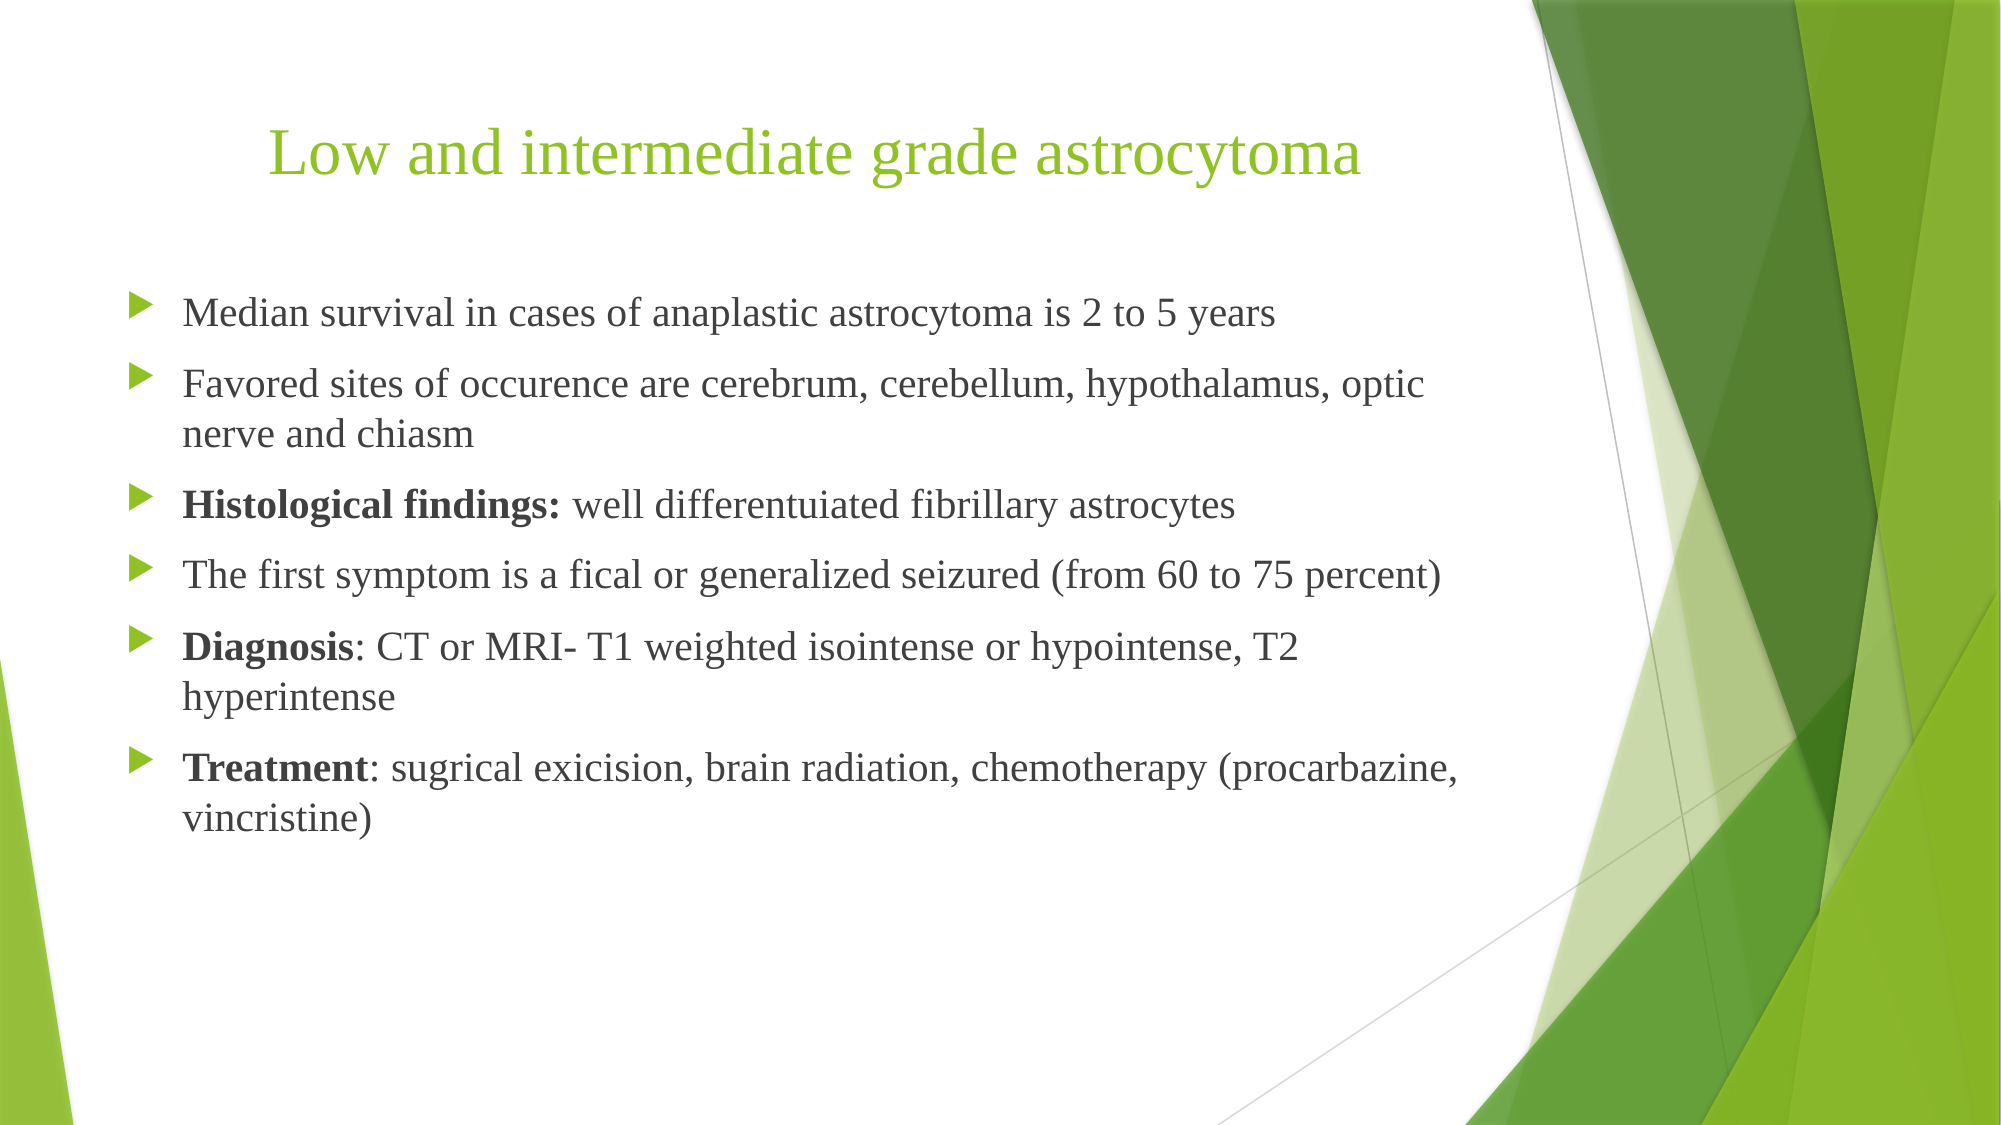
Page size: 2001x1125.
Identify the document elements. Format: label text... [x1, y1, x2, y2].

title Low and intermediate grade astrocytoma [111, 99, 1522, 243]
list Median survival in cases of anaplastic astrocytoma is 2 to 5 years Favored sites of occurence are cerebrum, cerebellum, hypothalamus, optic nerve and chiasm Histological findings: well differentuiated fibrillary astrocytes The first symptom is a fical or generalized seizured (from 60 to 75 percent) Diagnosis: CT or MRI- T1 weighted isointense or hypointense, T2 hyperintense Treatment: sugrical exicision, brain radiation, chemotherapy (procarbazine, vincristine) [111, 276, 1522, 991]
